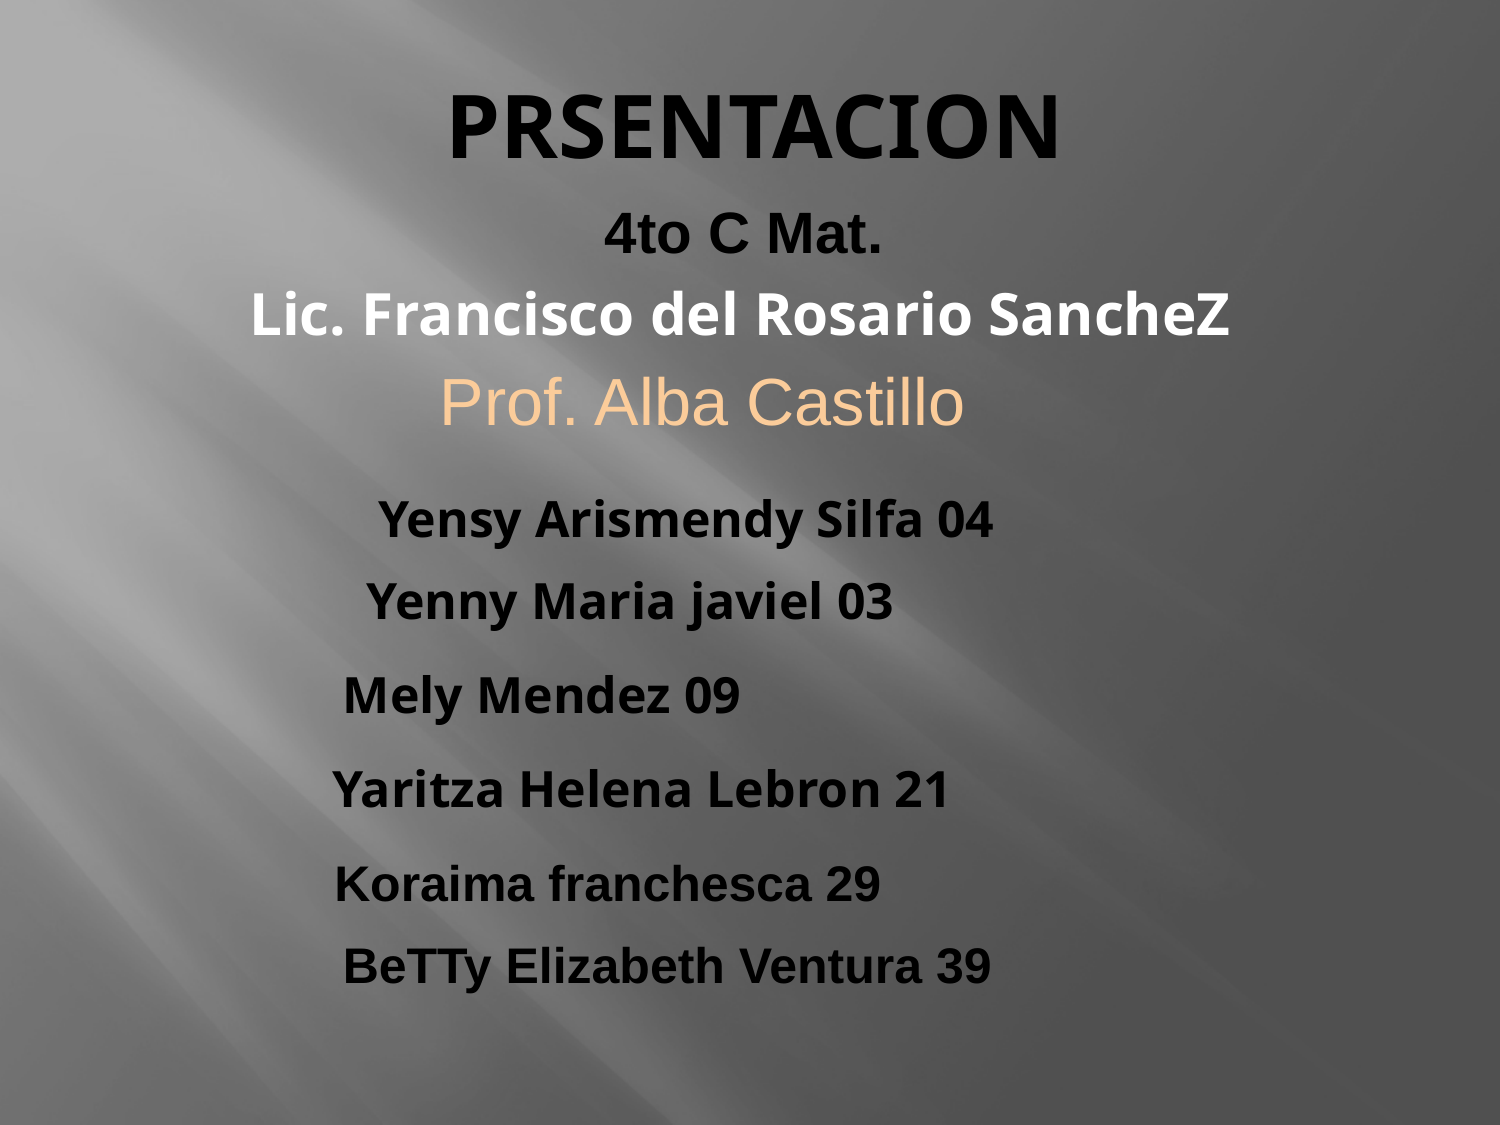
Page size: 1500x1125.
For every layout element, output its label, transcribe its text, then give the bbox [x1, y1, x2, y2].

text_box Lic. Francisco del Rosario SancheZ [234, 269, 1278, 355]
text_box Mely Mendez 09 [328, 656, 1043, 731]
text_box Yaritza Helena Lebron 21 [317, 749, 967, 825]
text_box Yensy Arismendy Silfa 04 [363, 480, 1043, 556]
text_box Koraima franchesca 29 [319, 843, 897, 919]
text_box BeTTy Elizabeth Ventura 39 [328, 925, 1020, 1001]
subtitle 4to C Mat. [222, 187, 1266, 293]
title Prsentacion [117, 70, 1393, 176]
text_box Yenny Maria javiel 03 [351, 562, 1145, 638]
text_box Prof. Alba Castillo [424, 351, 981, 447]
